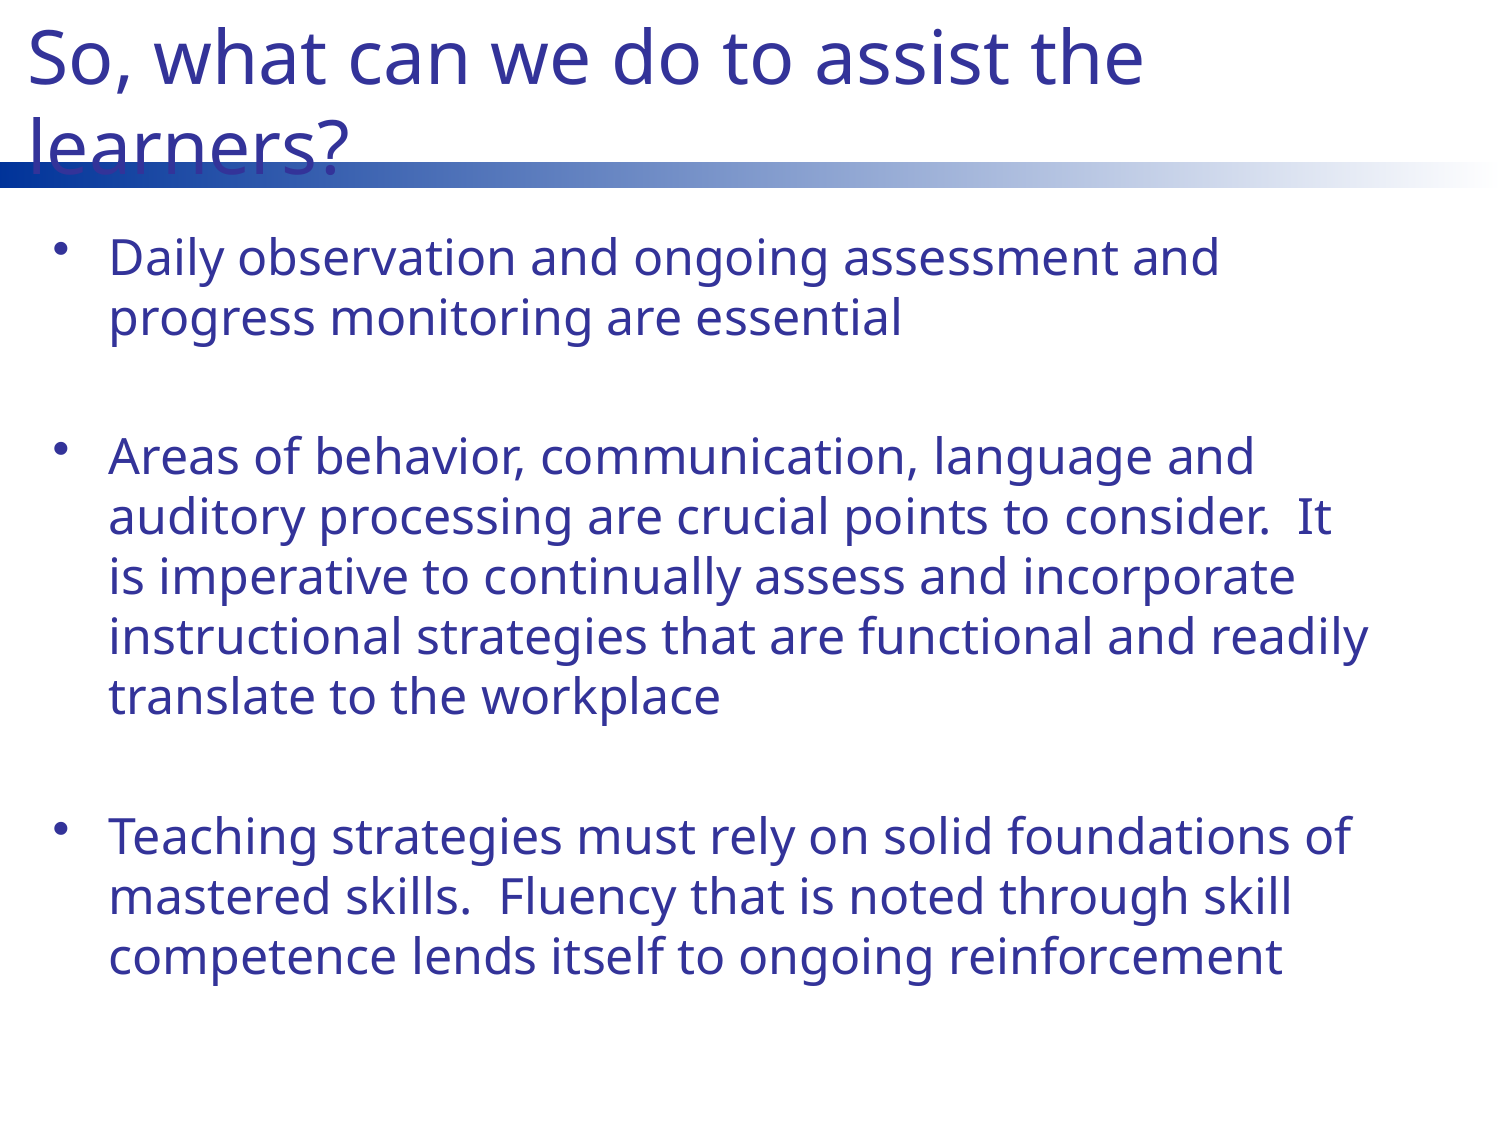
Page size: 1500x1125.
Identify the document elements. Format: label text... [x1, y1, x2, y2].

list Daily observation and ongoing assessment and progress monitoring are essential Areas of behavior, communication, language and auditory processing are crucial points to consider. It is imperative to continually assess and incorporate instructional strategies that are functional and readily translate to the workplace Teaching strategies must rely on solid foundations of mastered skills. Fluency that is noted through skill competence lends itself to ongoing reinforcement [37, 137, 1388, 1125]
title So, what can we do to assist the learners? [12, 0, 1500, 200]
